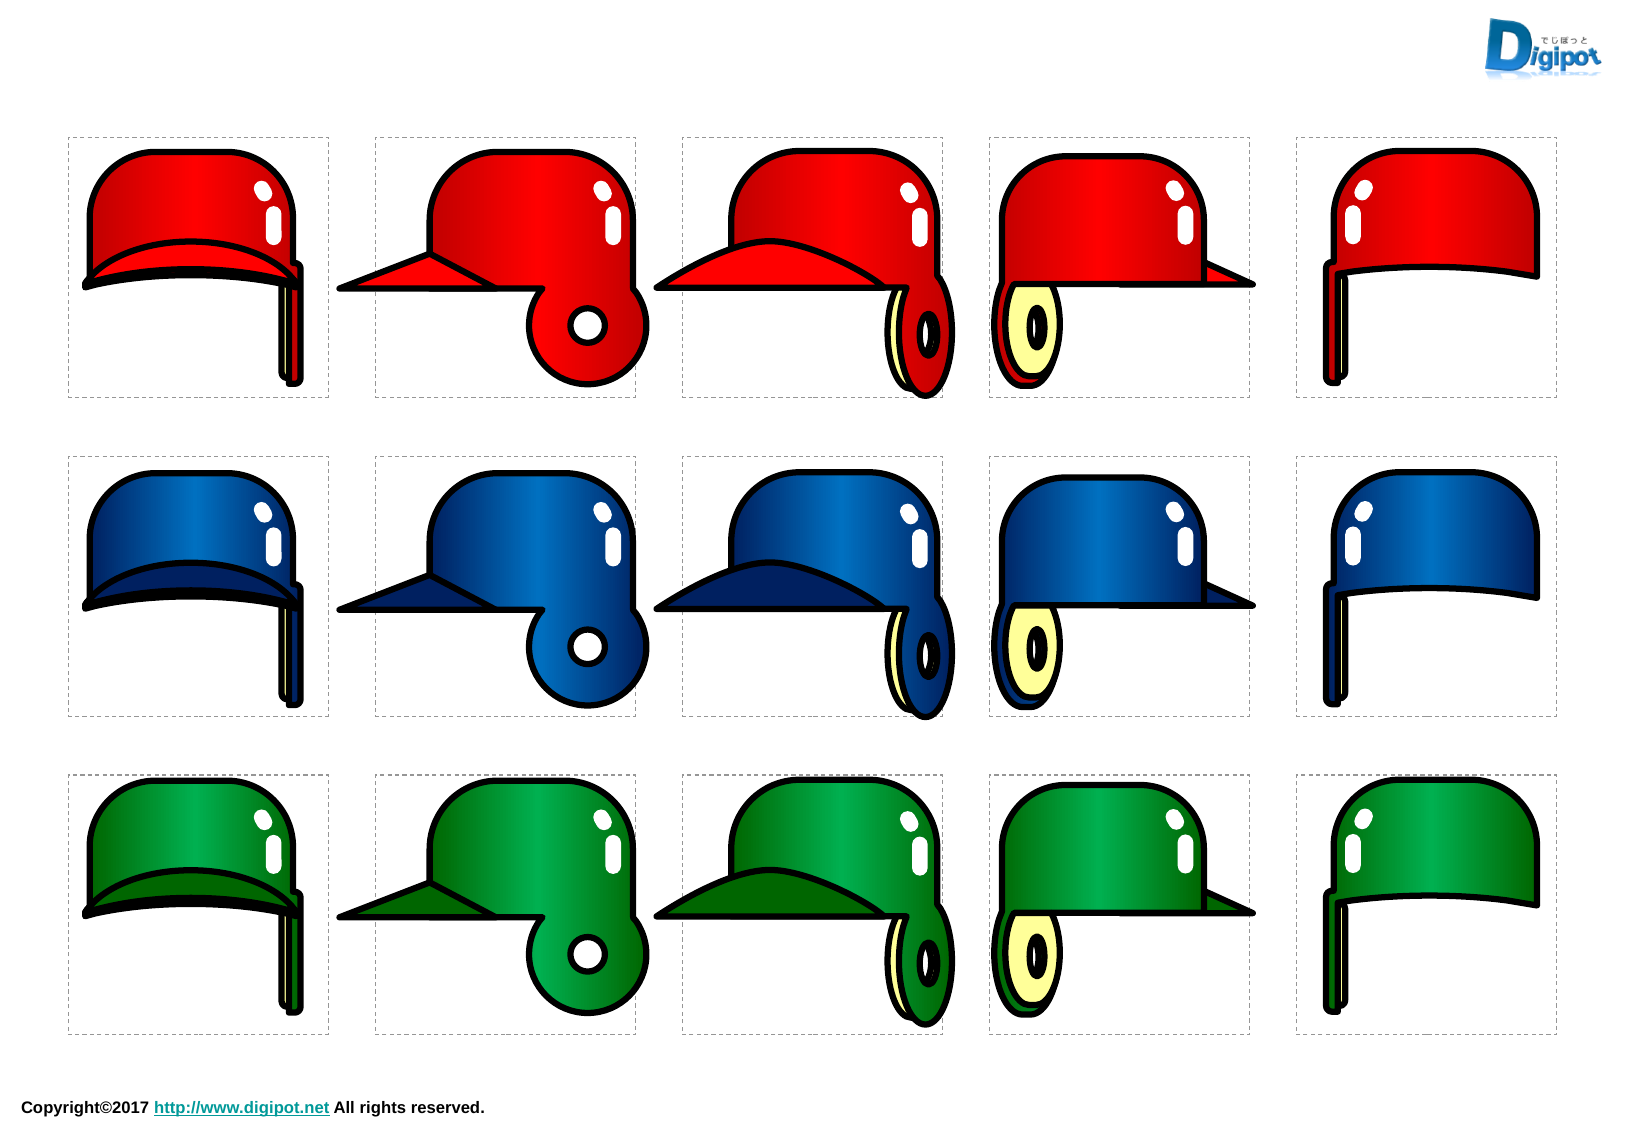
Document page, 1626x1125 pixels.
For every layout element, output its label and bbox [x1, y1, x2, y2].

text_box [656, 471, 953, 718]
text_box [994, 477, 1254, 708]
text_box [84, 780, 301, 1013]
text_box [656, 150, 953, 396]
text_box [1325, 779, 1538, 1012]
text_box [339, 472, 647, 706]
text_box [1325, 150, 1538, 384]
text_box [994, 155, 1254, 387]
text_box [84, 472, 301, 706]
text_box [1325, 471, 1538, 705]
text_box [339, 151, 647, 385]
text_box [84, 151, 301, 385]
picture [1485, 18, 1602, 82]
text_box [994, 784, 1254, 1015]
text_box [656, 779, 953, 1025]
text_box [339, 780, 647, 1014]
